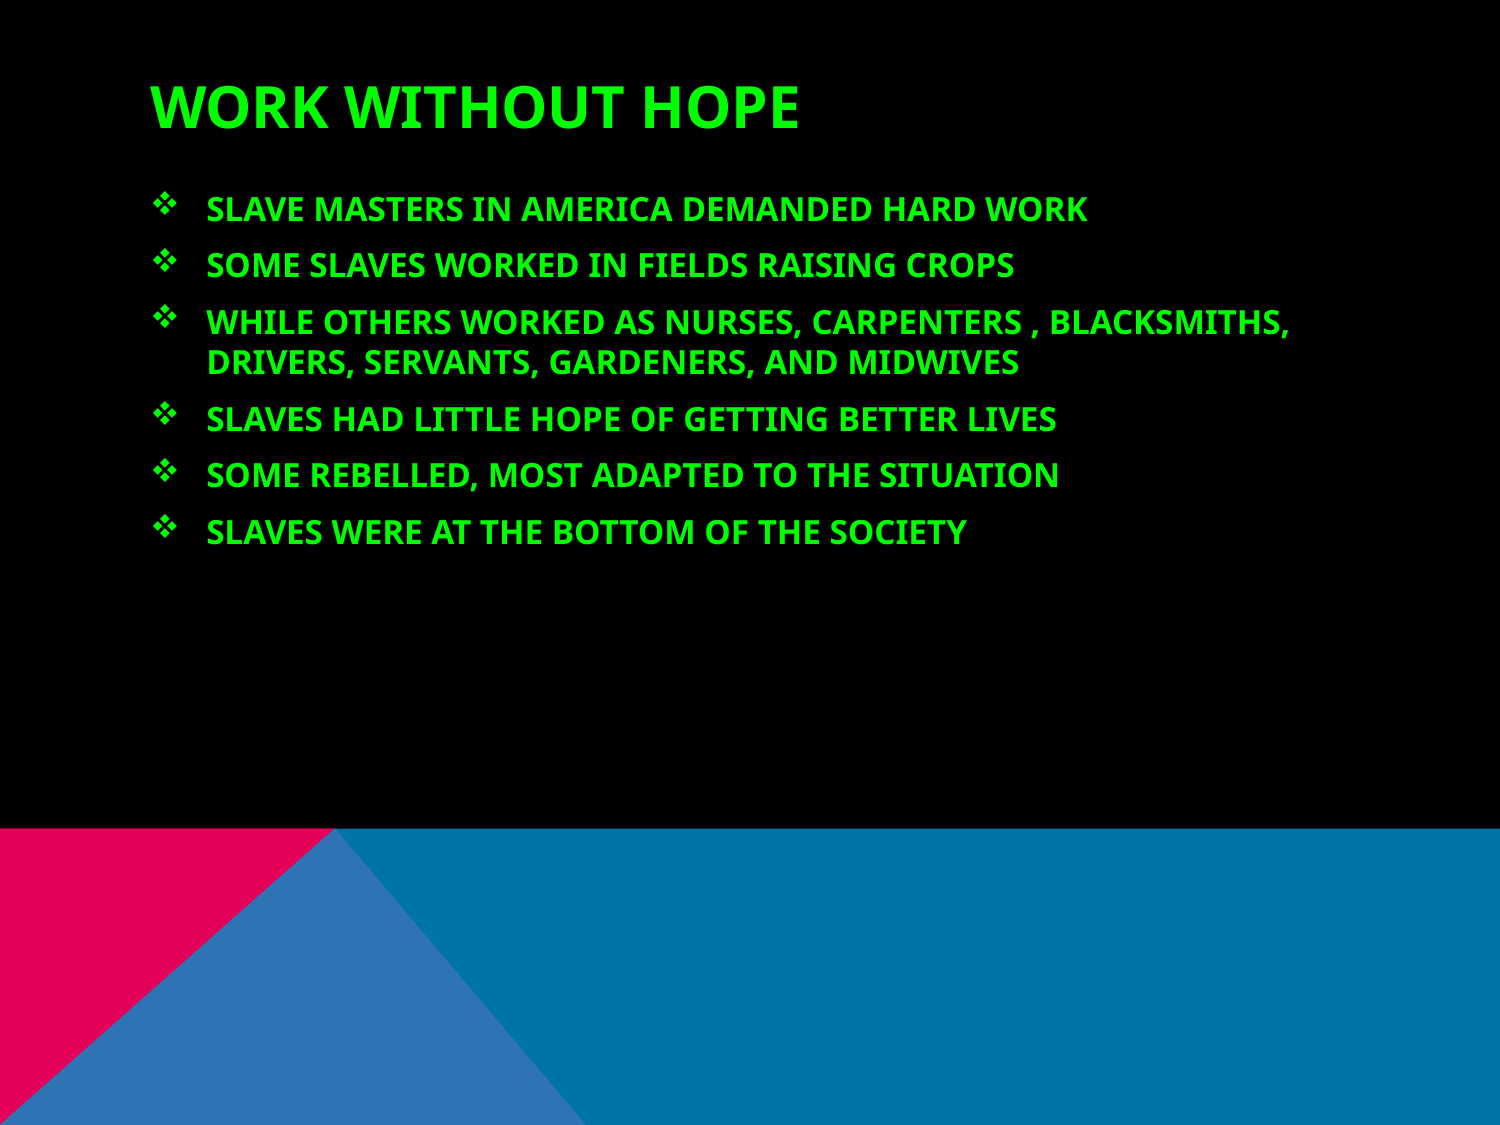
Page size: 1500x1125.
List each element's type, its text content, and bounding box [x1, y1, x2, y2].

title WORK WITHOUT HOPE [135, 60, 1369, 150]
list SLAVE MASTERS IN AMERICA DEMANDED HARD WORK SOME SLAVES WORKED IN FIELDS RAISING CROPS WHILE OTHERS WORKED AS NURSES, CARPENTERS , BLACKSMITHS, DRIVERS, SERVANTS, GARDENERS, AND MIDWIVES SLAVES HAD LITTLE HOPE OF GETTING BETTER LIVES SOME REBELLED, MOST ADAPTED TO THE SITUATION SLAVES WERE AT THE BOTTOM OF THE SOCIETY [135, 180, 1369, 768]
